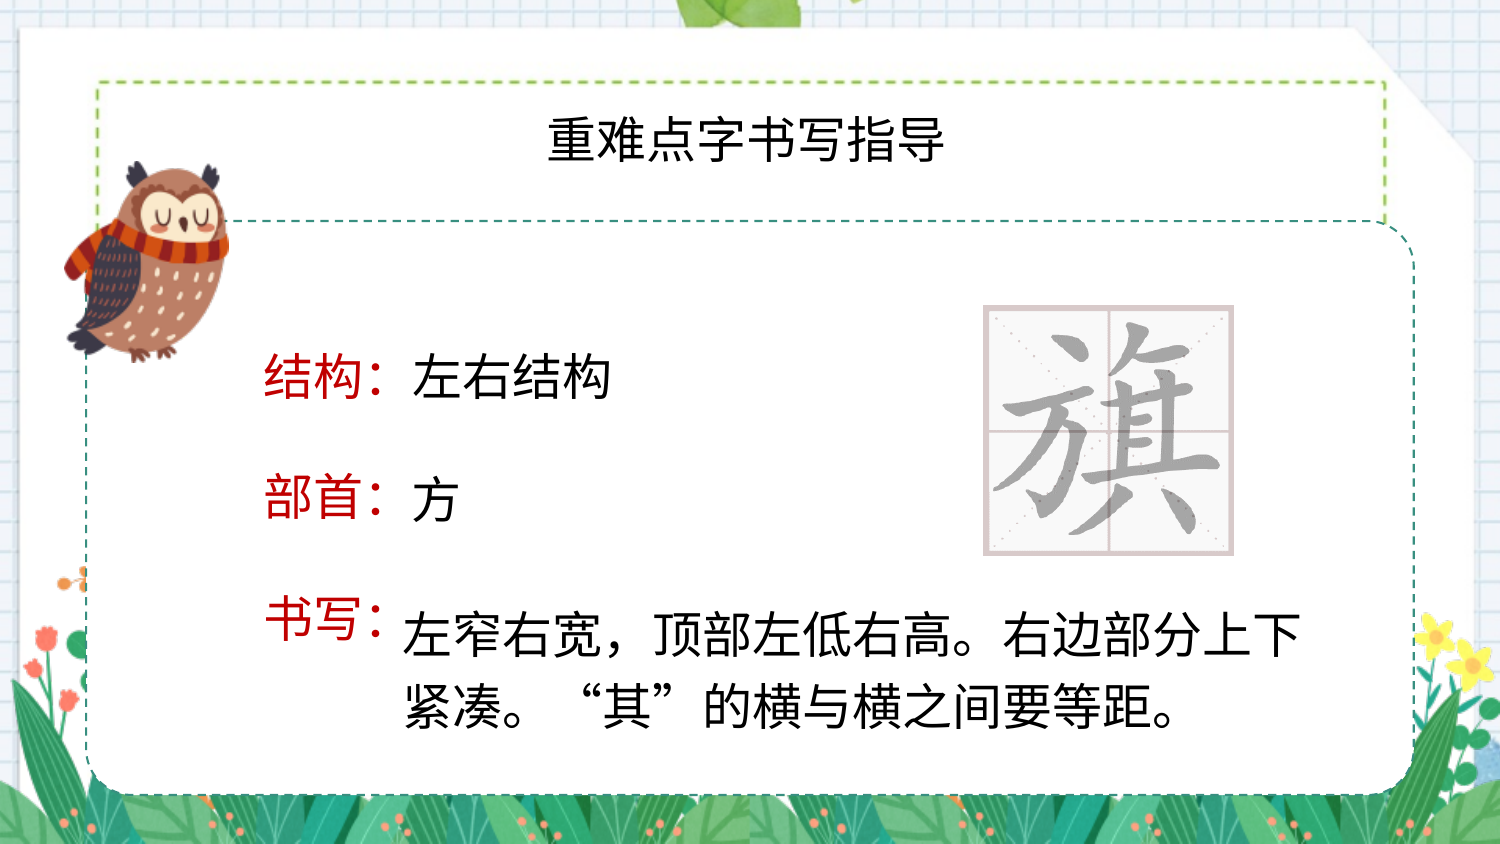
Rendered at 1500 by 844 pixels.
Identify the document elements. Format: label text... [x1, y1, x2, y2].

text_box 左右结构 [397, 337, 628, 413]
text_box 结构： [249, 337, 397, 413]
text_box [85, 219, 1415, 566]
text_box 重难点字书写指导 [532, 101, 968, 176]
text_box 方 [396, 461, 477, 536]
picture [0, 0, 1500, 844]
text_box 部首： [249, 458, 429, 533]
